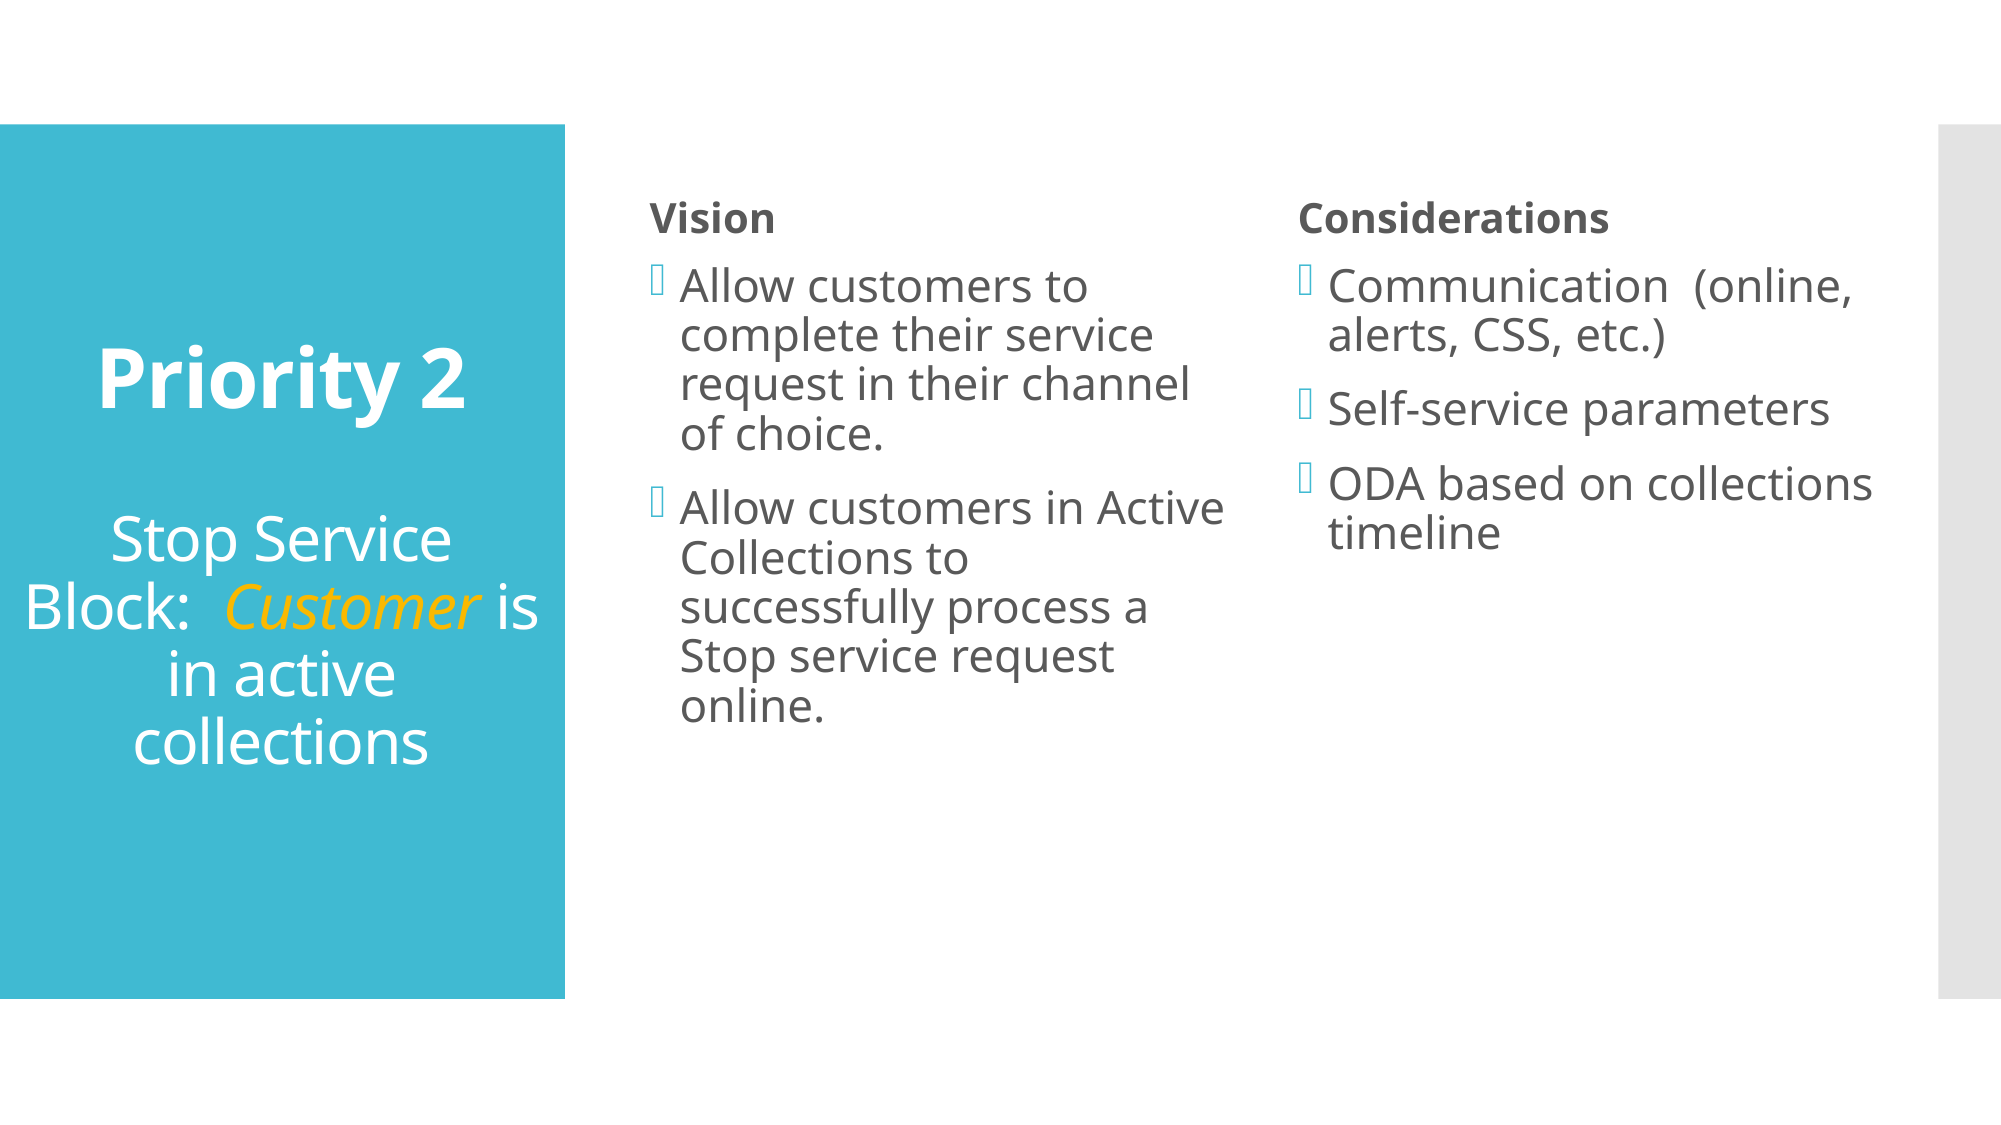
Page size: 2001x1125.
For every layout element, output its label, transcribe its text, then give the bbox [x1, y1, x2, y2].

list Communication (online, alerts, CSS, etc.) Self-service parameters ODA based on collections timeline [1282, 254, 1918, 1002]
list Vision [634, 118, 1205, 251]
list Considerations [1282, 117, 1853, 251]
text_box Priority 2 Stop Service Block: Customer is in active collections [6, 272, 558, 985]
list Allow customers to complete their service request in their channel of choice. Allow customers in Active Collections to successfully process a Stop service request online. [634, 254, 1251, 1002]
